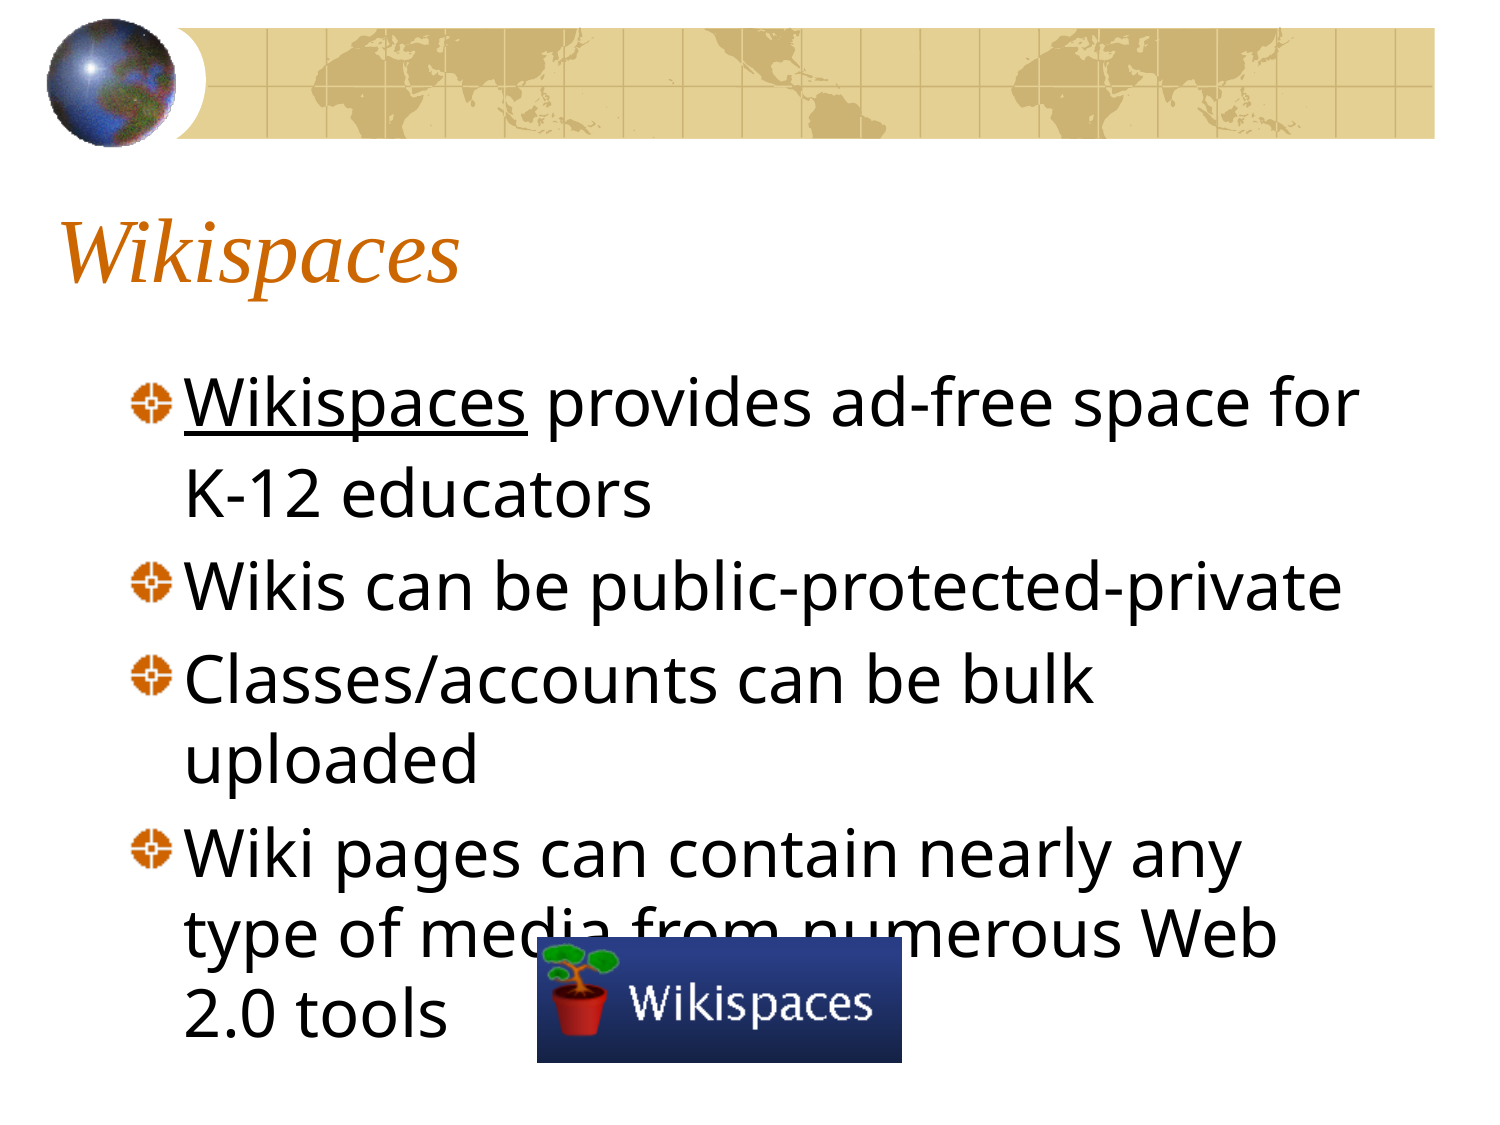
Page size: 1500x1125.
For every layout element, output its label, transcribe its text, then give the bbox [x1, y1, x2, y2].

picture [127, 560, 175, 608]
picture [127, 827, 175, 874]
picture [42, 14, 190, 151]
picture [537, 937, 902, 1063]
picture [127, 653, 175, 701]
title Wikispaces [40, 152, 1316, 341]
list Wikispaces provides ad-free space for K-12 educators Wikis can be public-protected-private Classes/accounts can be bulk uploaded Wiki pages can contain nearly any type of media from numerous Web 2.0 tools [112, 352, 1388, 1028]
picture [127, 381, 175, 429]
